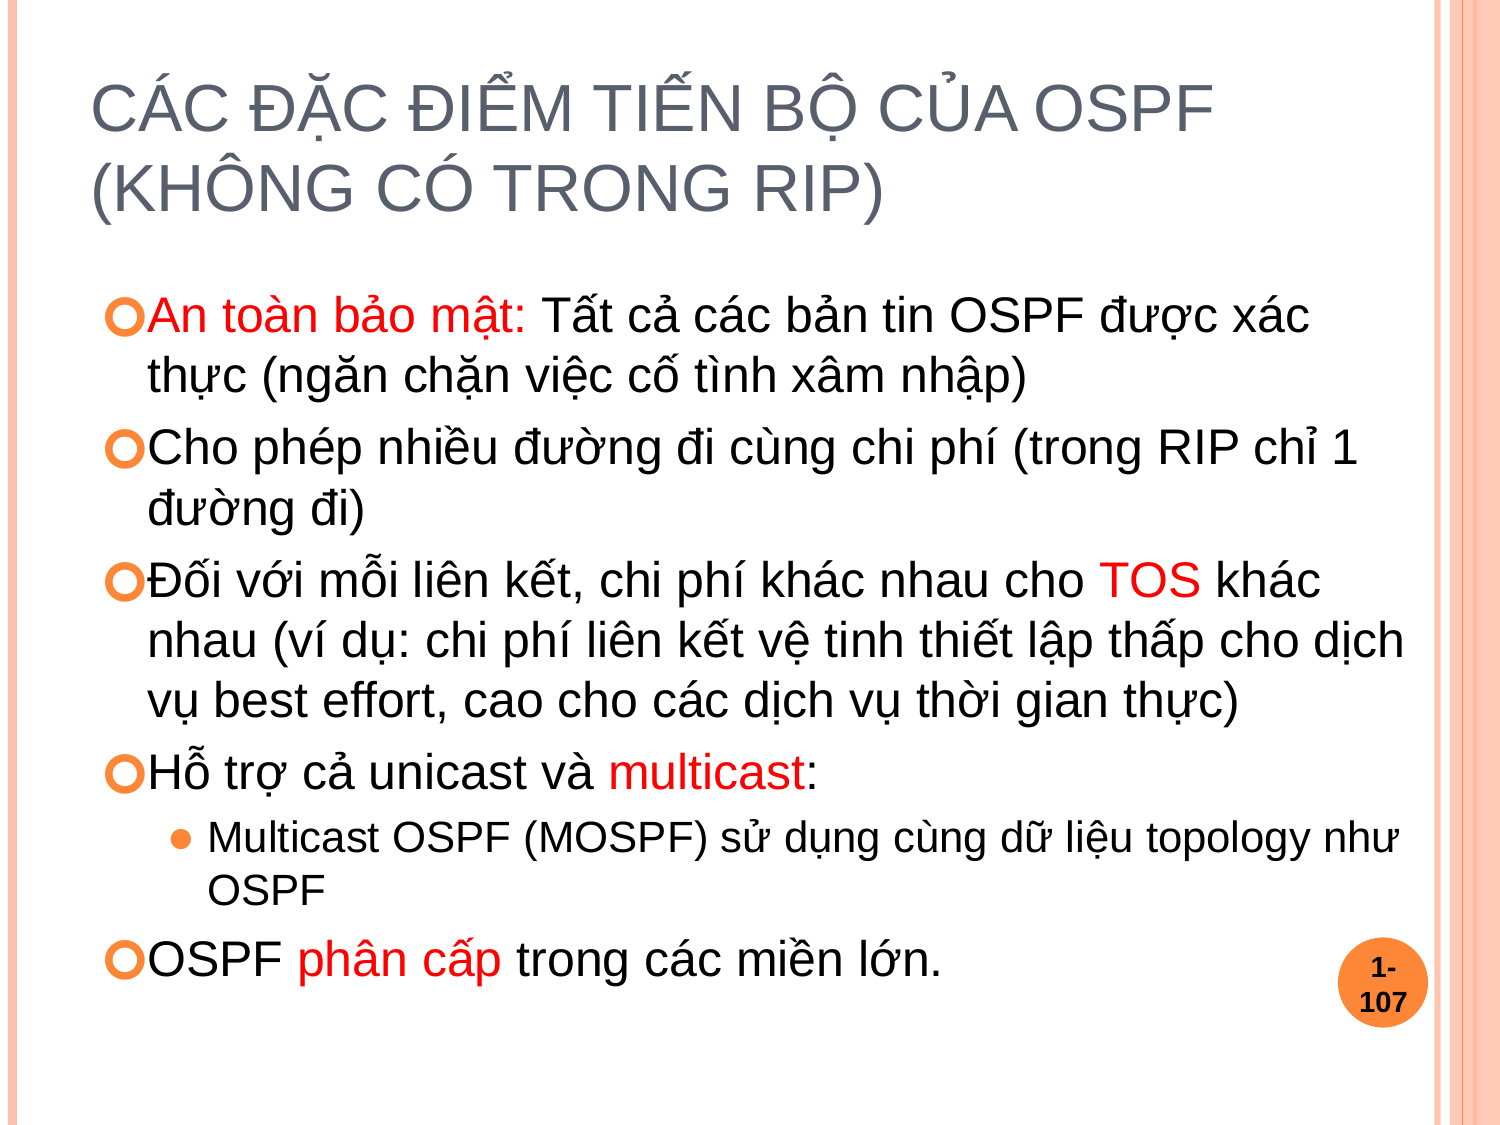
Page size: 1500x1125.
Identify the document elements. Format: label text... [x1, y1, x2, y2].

slide_number 1-‹#› [1333, 940, 1434, 1026]
title Các đặc điểm tiến bộ của OSPF (không có trong RIP) [75, 45, 1300, 233]
list An toàn bảo mật: Tất cả các bản tin OSPF được xác thực (ngăn chặn việc cố tình xâm nhập) Cho phép nhiều đường đi cùng chi phí (trong RIP chỉ 1 đường đi) Đối với mỗi liên kết, chi phí khác nhau cho TOS khác nhau (ví dụ: chi phí liên kết vệ tinh thiết lập thấp cho dịch vụ best effort, cao cho các dịch vụ thời gian thực) Hỗ trợ cả unicast và multicast: Multicast OSPF (MOSPF) sử dụng cùng dữ liệu topology như OSPF OSPF phân cấp trong các miền lớn. [87, 275, 1438, 1075]
